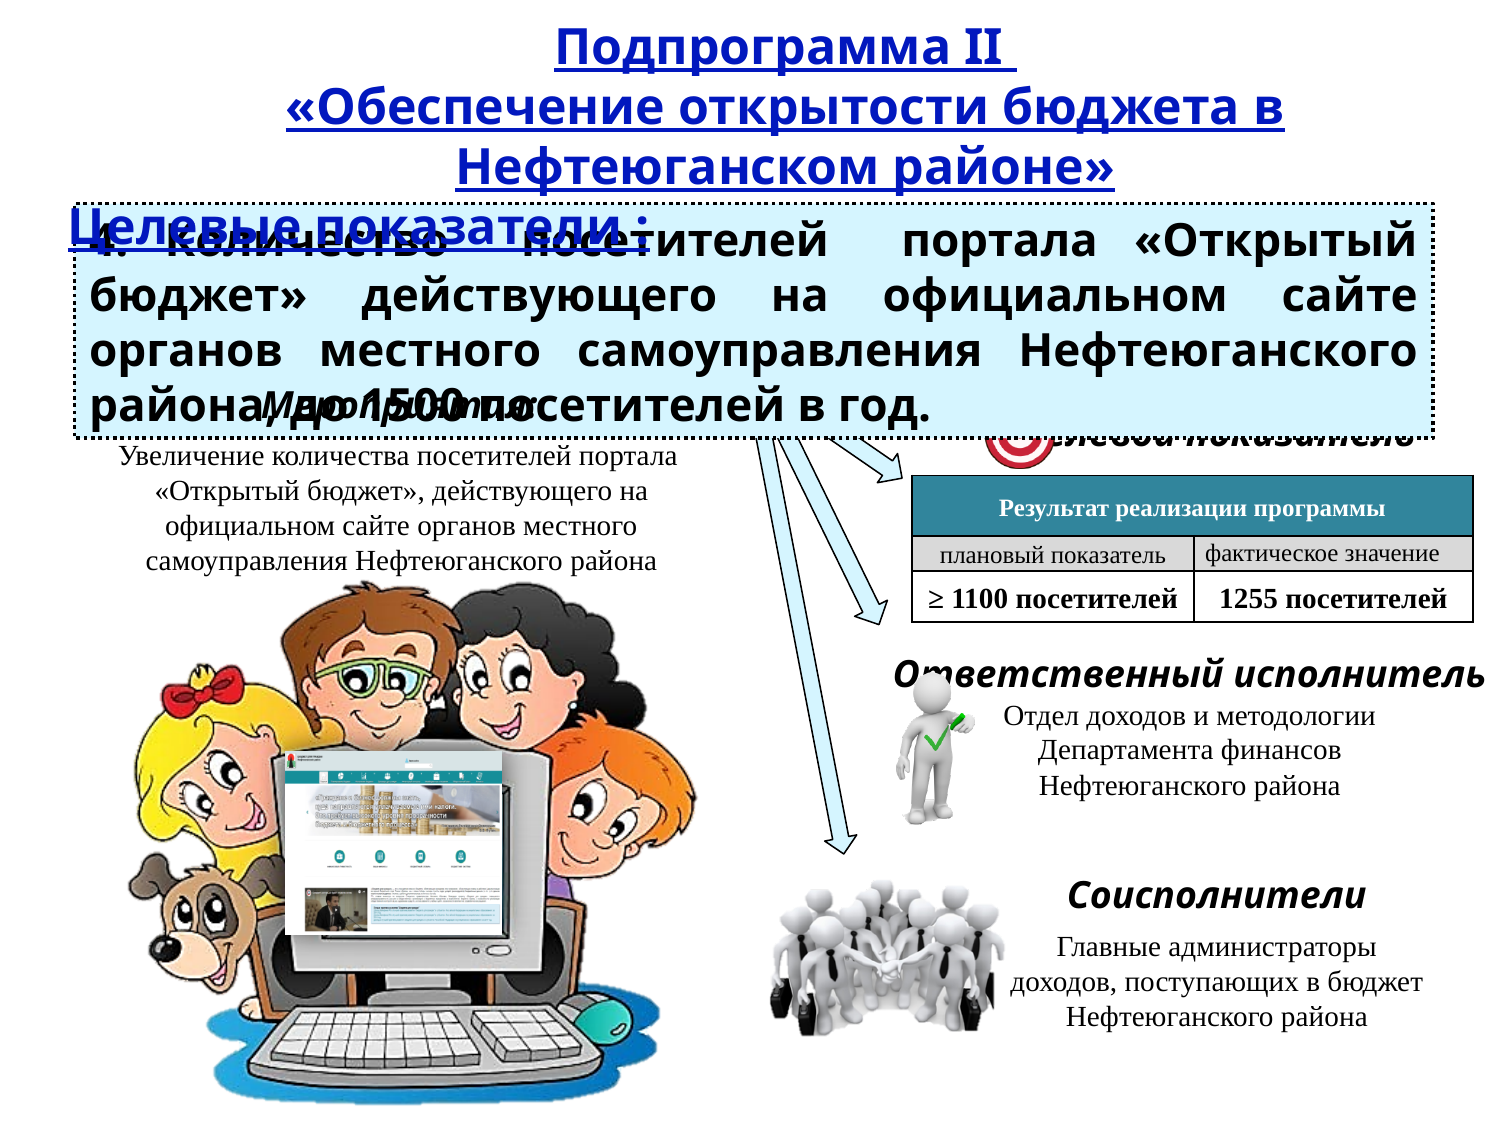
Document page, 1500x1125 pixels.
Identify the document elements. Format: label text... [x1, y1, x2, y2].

table_header Результат реализации программы [913, 476, 1472, 535]
text_box [825, 439, 905, 485]
text_box [775, 439, 890, 627]
text_box Главные администраторы доходов, поступающих в бюджет Нефтеюганского района [1021, 920, 1439, 1040]
text_box Увеличение количества посетителей портала «Открытый бюджет», действующего на официальном сайте органов местного самоуправления Нефтеюганского района [53, 429, 750, 584]
table_cell ≥ 1100 посетителей [913, 572, 1193, 621]
text_box 4. Количество посетителей портала «Открытый бюджет» действующего на официальном сайте органов местного самоуправления Нефтеюганского района, до 1500 посетителей в год. [74, 262, 1433, 439]
table_cell плановый показатель [913, 537, 1193, 570]
text_box Ответственный исполнитель [877, 642, 1500, 703]
text_box Целевой показатель [1065, 439, 1431, 461]
table_cell фактическое значение [1195, 537, 1472, 570]
picture [984, 394, 1060, 469]
text_box Подпрограмма II «Обеспечение открытости бюджета в Нефтеюганском районе» Целевые показатели : [53, 7, 1500, 262]
picture [753, 863, 1017, 1040]
text_box Мероприятия: [246, 373, 553, 434]
text_box Соисполнители [1052, 863, 1382, 920]
text_box [754, 439, 859, 857]
table_cell 1255 посетителей [1195, 572, 1472, 621]
picture [896, 671, 975, 825]
picture [123, 571, 703, 1112]
text_box Отдел доходов и методологии Департамента финансов Нефтеюганского района [979, 688, 1418, 809]
